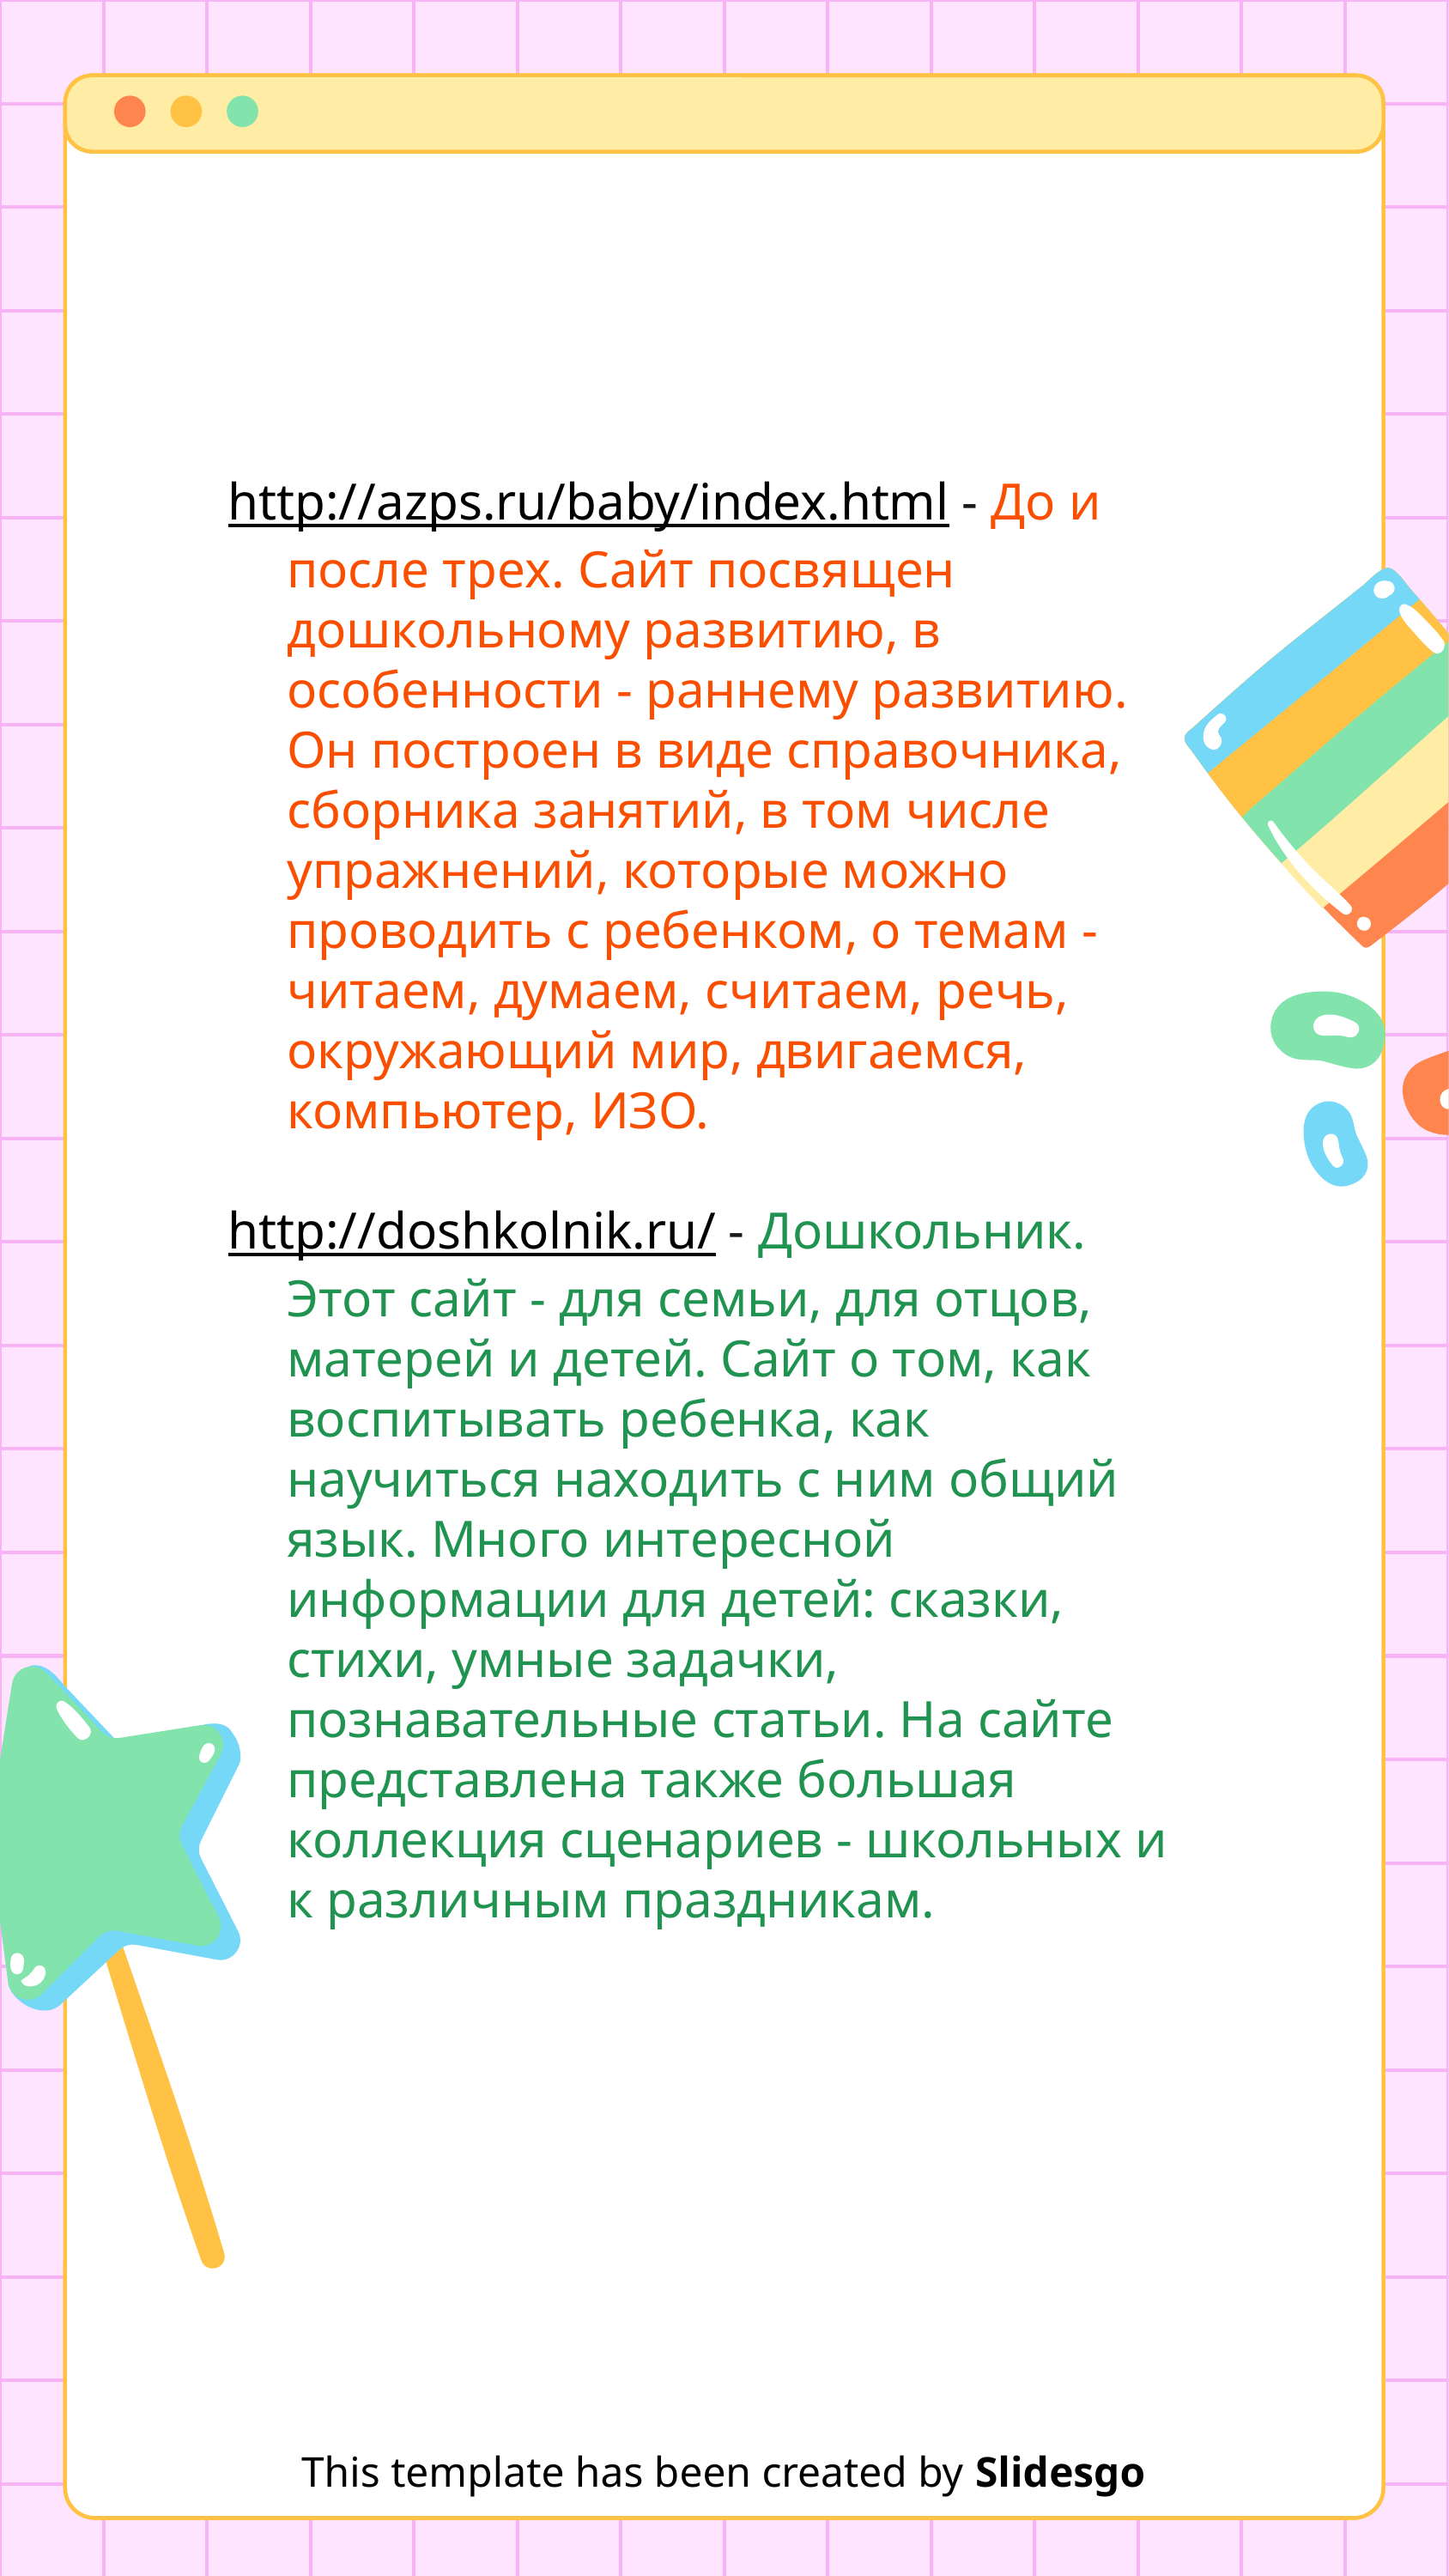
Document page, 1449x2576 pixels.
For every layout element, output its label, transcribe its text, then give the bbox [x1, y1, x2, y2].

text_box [0, 1641, 340, 2273]
subtitle http://azps.ru/baby/index.html - До и после трех. Сайт посвящен дошкольному развитию, в особенности - раннему развитию. Он построен в виде справочника, сборника занятий, в том числе упражнений, которые можно проводить с ребенком, о темам - читаем, думаем, считаем, речь, окружающий мир, двигаемся, компьютер, ИЗО. http://doshkolnik.ru/ - Дошкольник. Этот сайт - для семьи, для отцов, матерей и детей. Сайт о том, как воспитывать ребенка, как научиться находить с ним общий язык. Много интересной информации для детей: сказки, стихи, умные задачки, познавательные статьи. На сайте представлена также большая коллекция сценариев - школьных и к различным праздникам. [343, 1721, 1203, 1953]
text_box This template has been created by Slidesgo [100, 2419, 1347, 2523]
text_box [1182, 568, 1449, 949]
